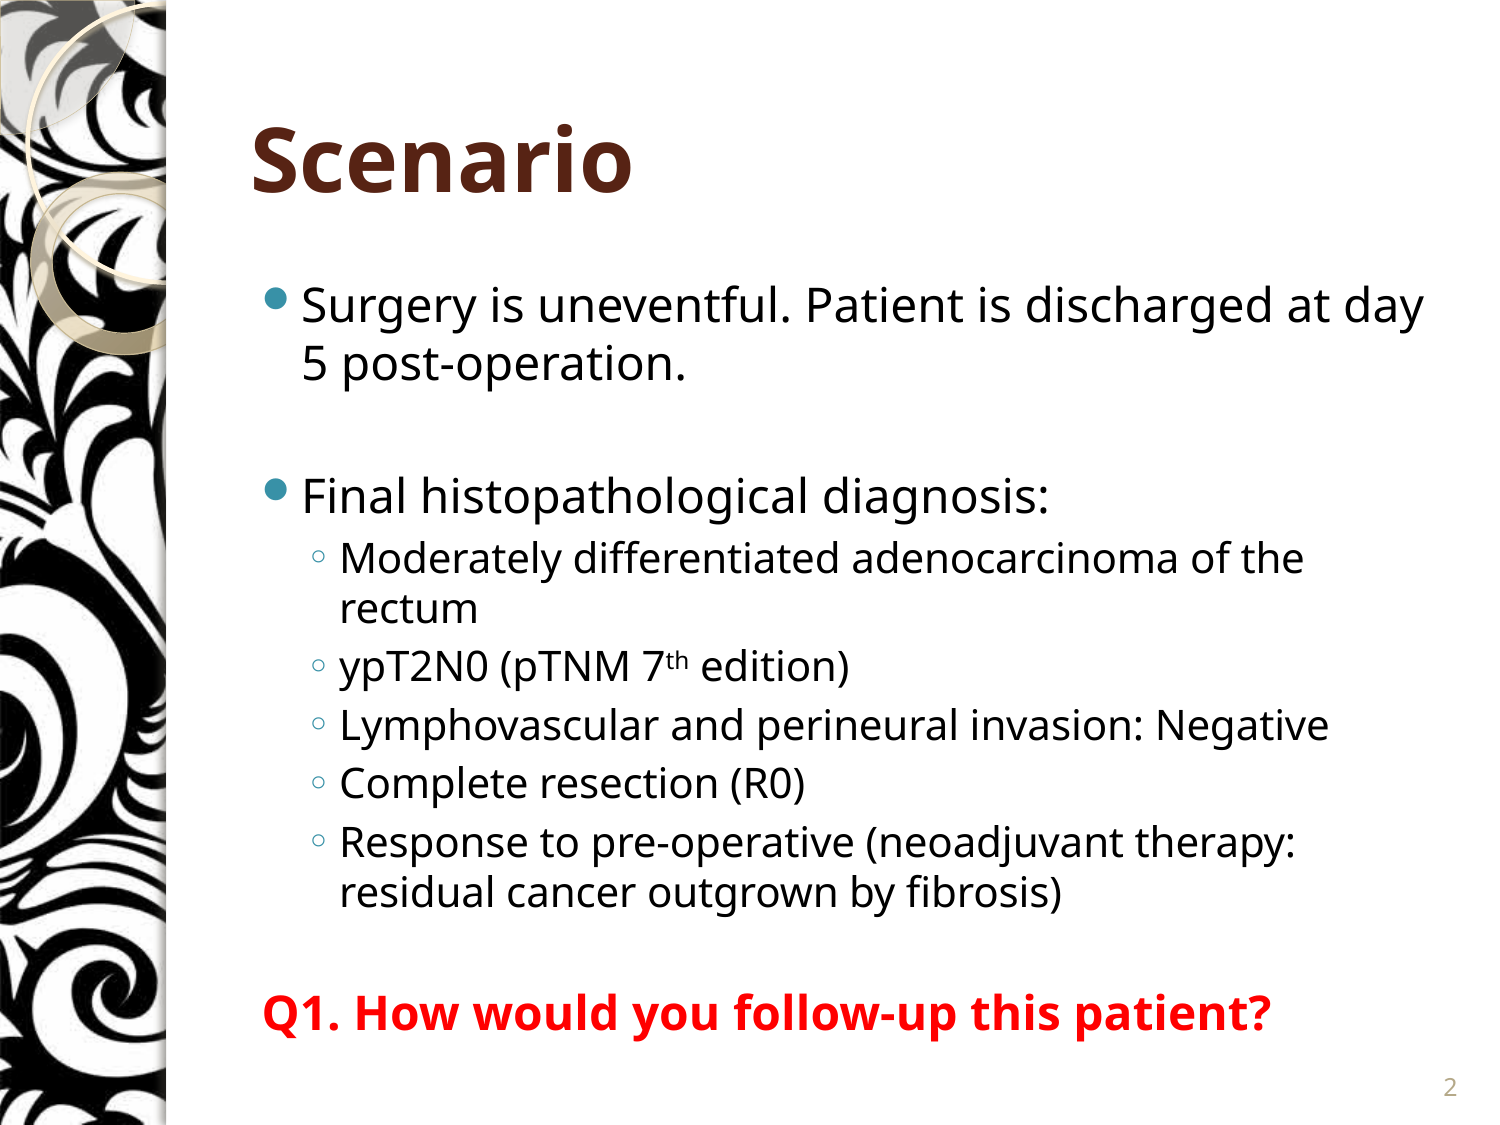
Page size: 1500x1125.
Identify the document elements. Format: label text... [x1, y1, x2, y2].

list Surgery is uneventful. Patient is discharged at day 5 post-operation. Final histopathological diagnosis: Moderately differentiated adenocarcinoma of the rectum ypT2N0 (pTNM 7th edition) Lymphovascular and perineural invasion: Negative Complete resection (R0) Response to pre-operative (neoadjuvant therapy: residual cancer outgrown by fibrosis) Q1. How would you follow-up this patient? [235, 267, 1450, 1055]
picture [32, 13, 160, 207]
slide_number 2 [1413, 1034, 1488, 1113]
picture [0, 134, 166, 1125]
picture [53, 241, 160, 332]
picture [62, 195, 160, 280]
picture [136, 0, 164, 4]
title Scenario [235, 62, 1466, 250]
